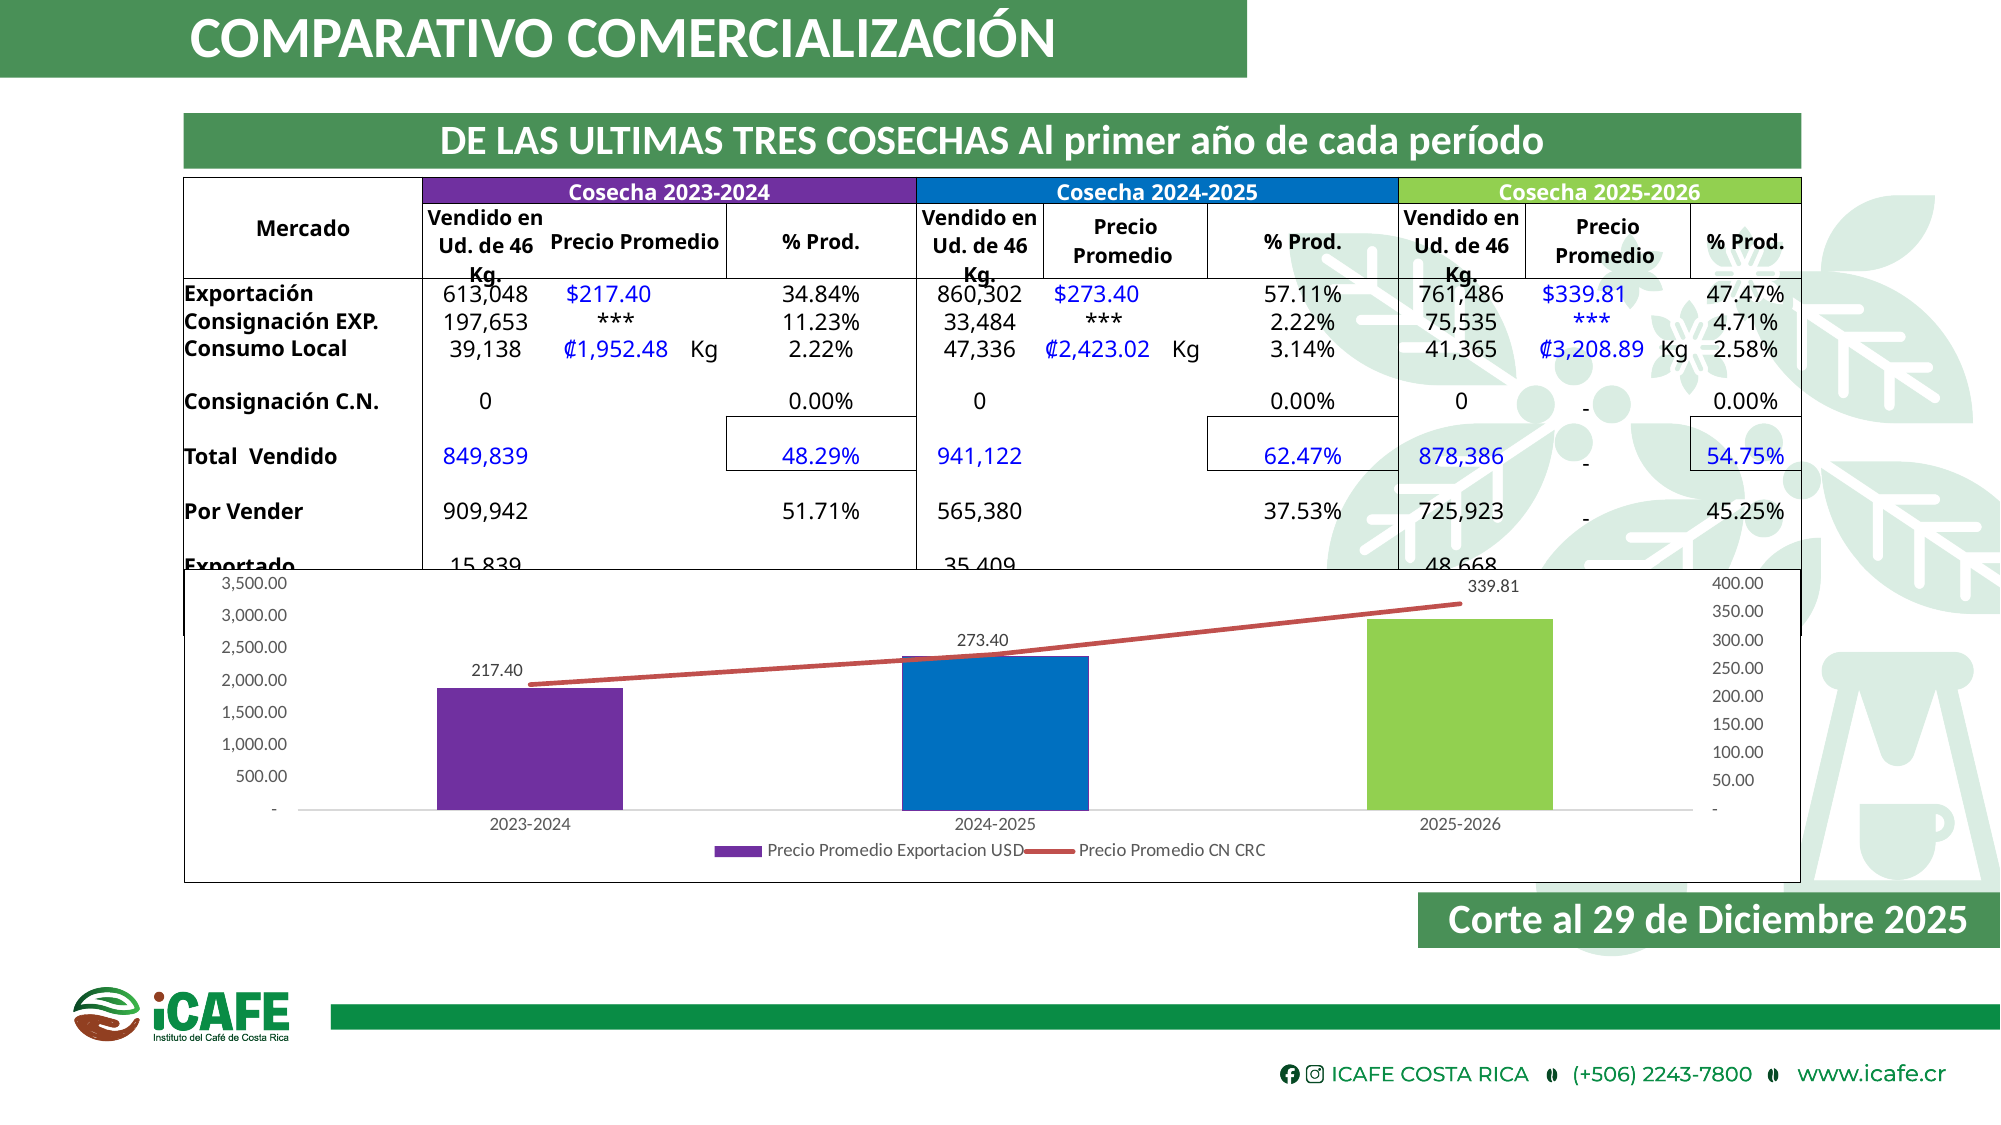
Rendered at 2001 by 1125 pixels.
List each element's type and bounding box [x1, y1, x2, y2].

picture [0, 0, 2000, 1125]
chart [183, 568, 1802, 884]
